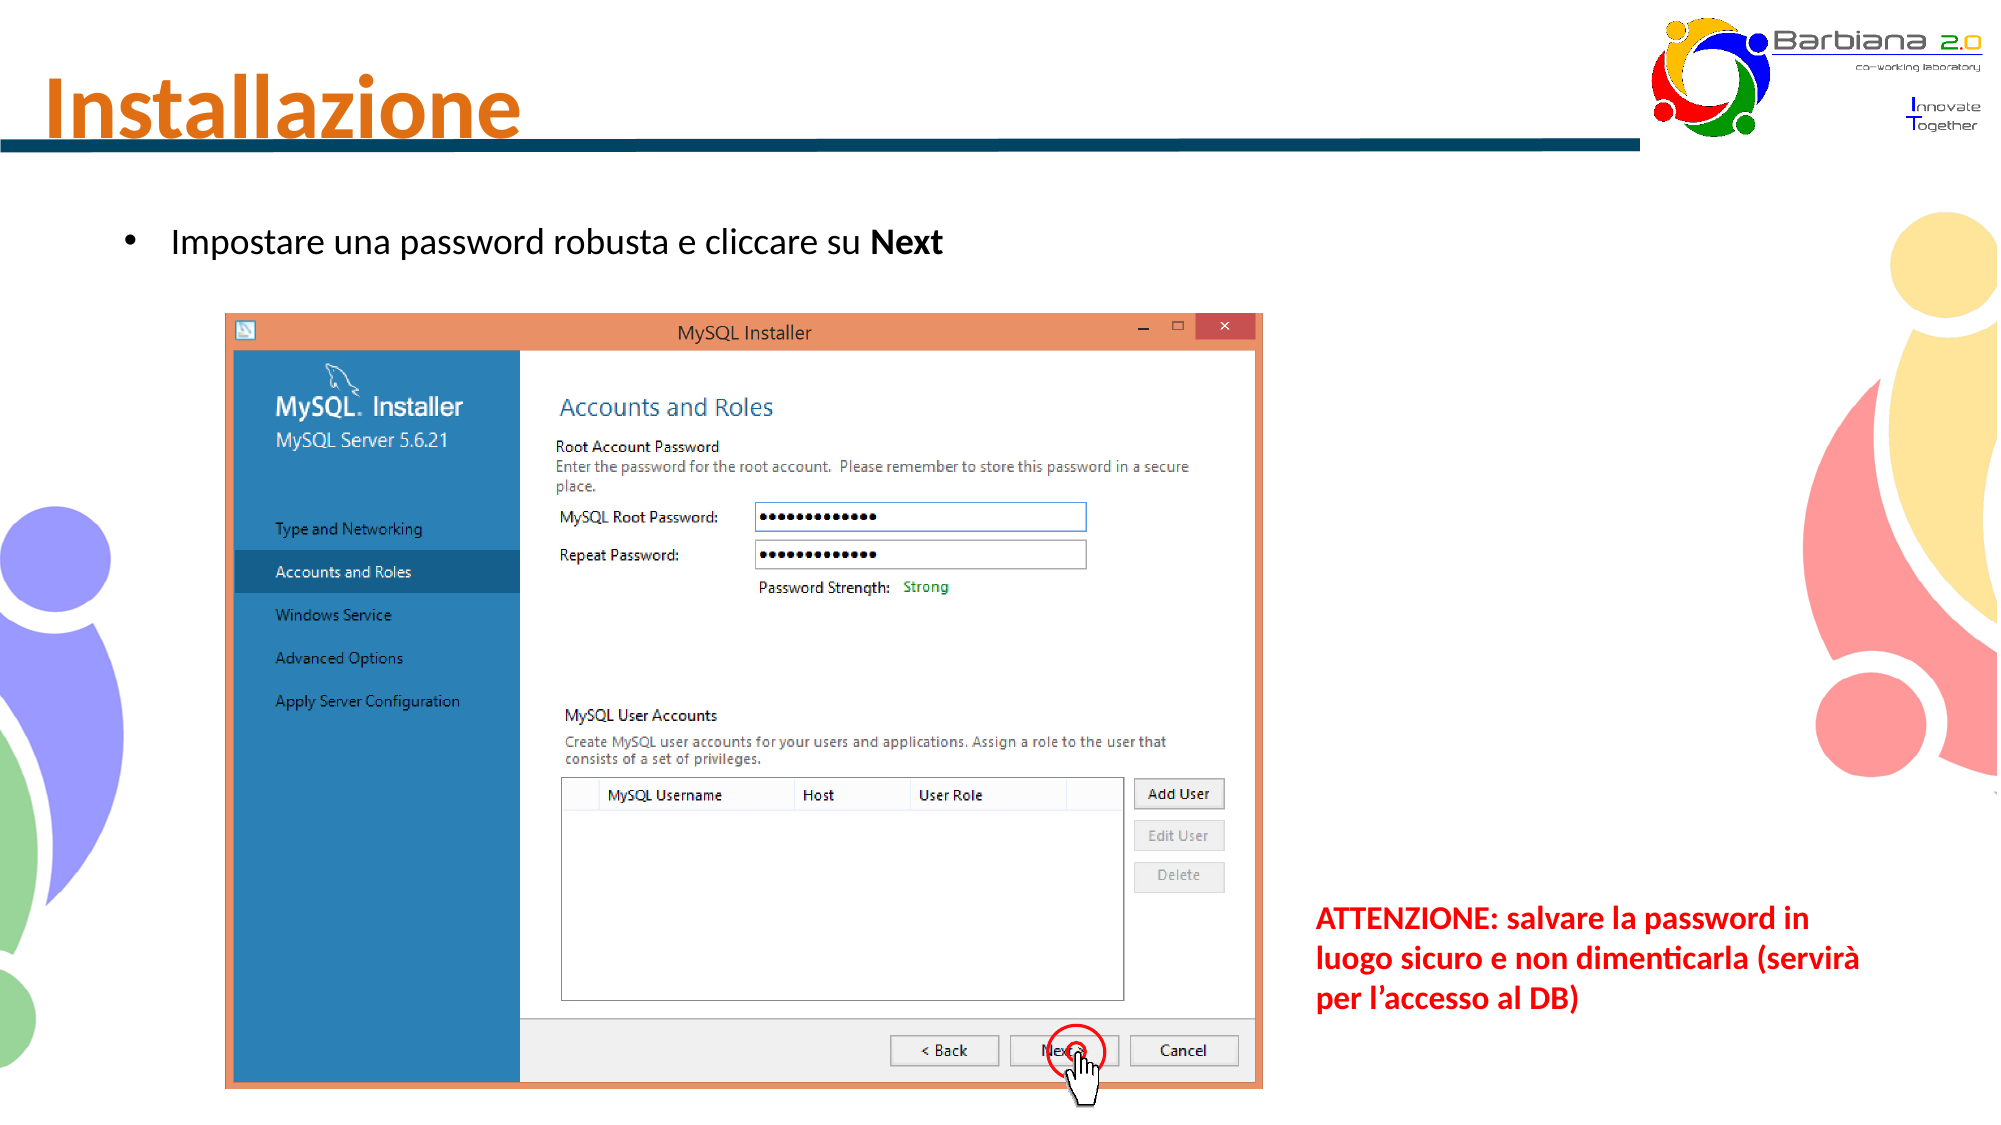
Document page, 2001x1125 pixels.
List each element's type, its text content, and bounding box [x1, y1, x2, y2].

text_box Impostare una password robusta e cliccare su Next [109, 209, 1735, 270]
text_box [1047, 1025, 1109, 1108]
text_box Installazione [29, 39, 539, 165]
picture [0, 0, 2001, 1125]
text_box ATTENZIONE: salvare la password in luogo sicuro e non dimenticarla (servirà per l’accesso al DB) [1301, 888, 1894, 1024]
